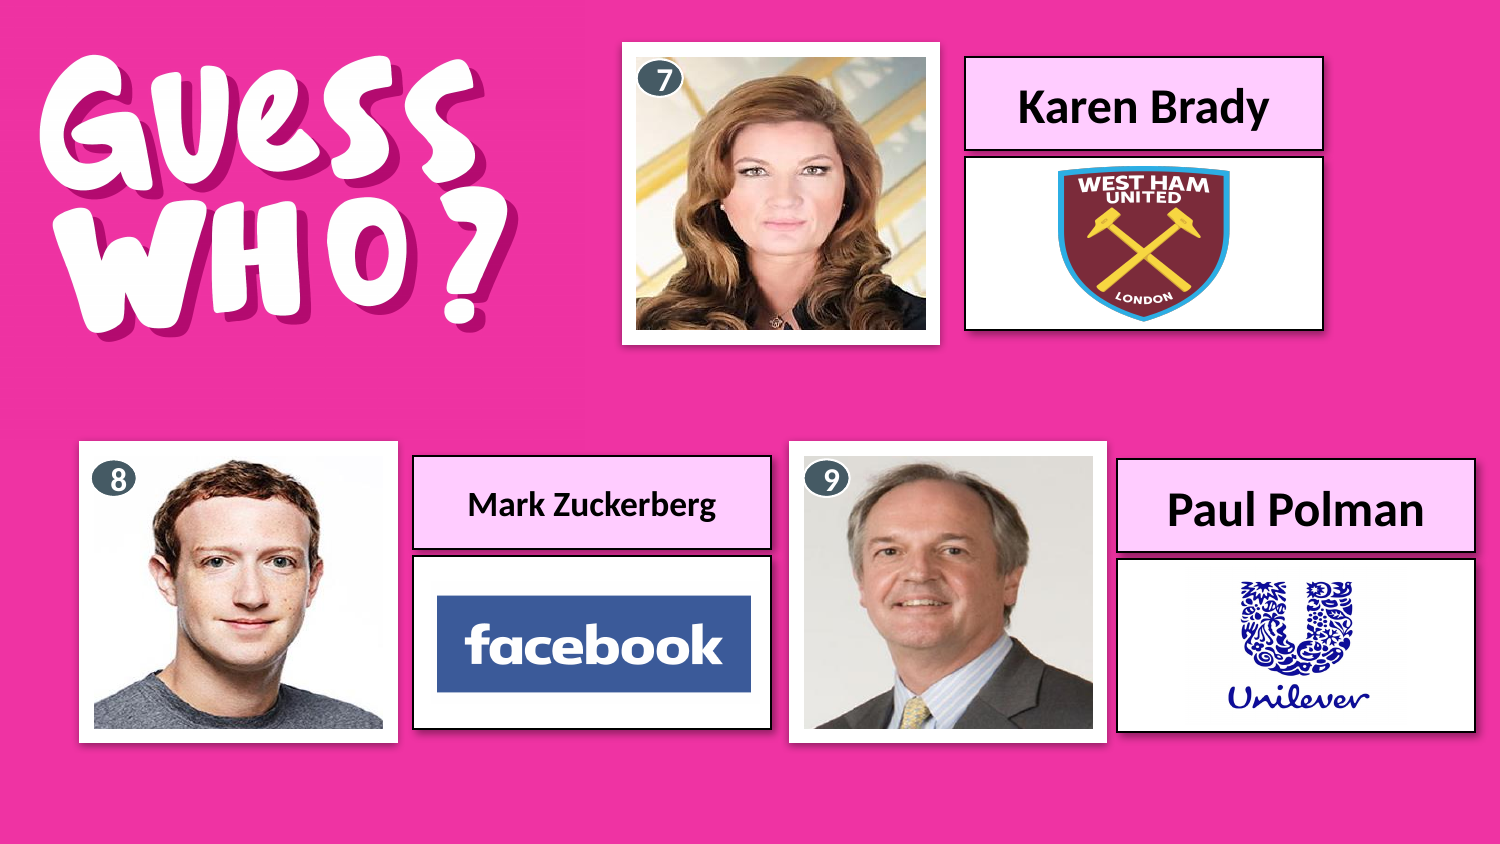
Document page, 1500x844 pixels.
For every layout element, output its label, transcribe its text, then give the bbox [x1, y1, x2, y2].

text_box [636, 56, 926, 331]
picture [0, 0, 585, 450]
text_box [964, 157, 1324, 331]
text_box Mark Zuckerberg [412, 455, 771, 549]
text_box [1116, 558, 1476, 733]
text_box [803, 455, 1093, 730]
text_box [412, 555, 771, 730]
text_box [90, 455, 384, 730]
text_box Karen Brady [965, 56, 1324, 150]
text_box Paul Polman [1116, 459, 1475, 553]
